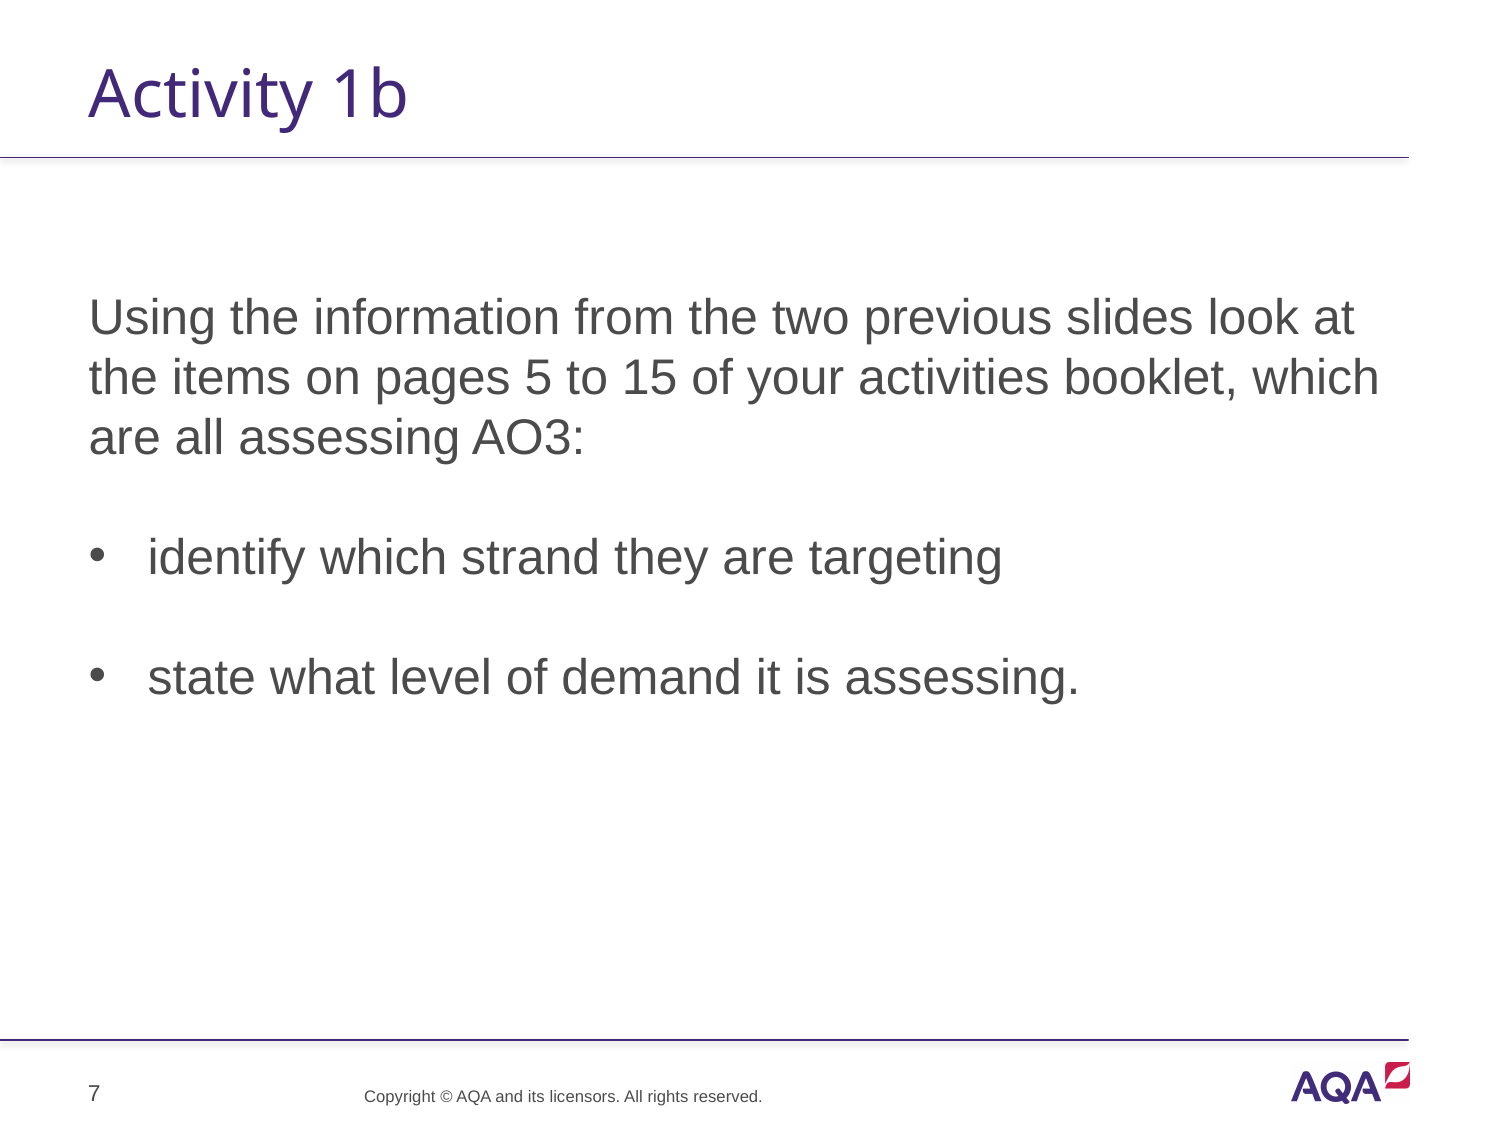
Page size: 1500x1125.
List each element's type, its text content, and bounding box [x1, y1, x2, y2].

title Activity 1b [88, 72, 1409, 144]
list Using the information from the two previous slides look at the items on pages 5 to 15 of your activities booklet, which are all assessing AO3: identify which strand they are targeting state what level of demand it is assessing. [88, 284, 1409, 1007]
slide_number 7 [72, 1062, 188, 1123]
picture [1291, 1062, 1410, 1104]
footer Copyright © AQA and its licensors. All rights reserved. [324, 1084, 764, 1124]
